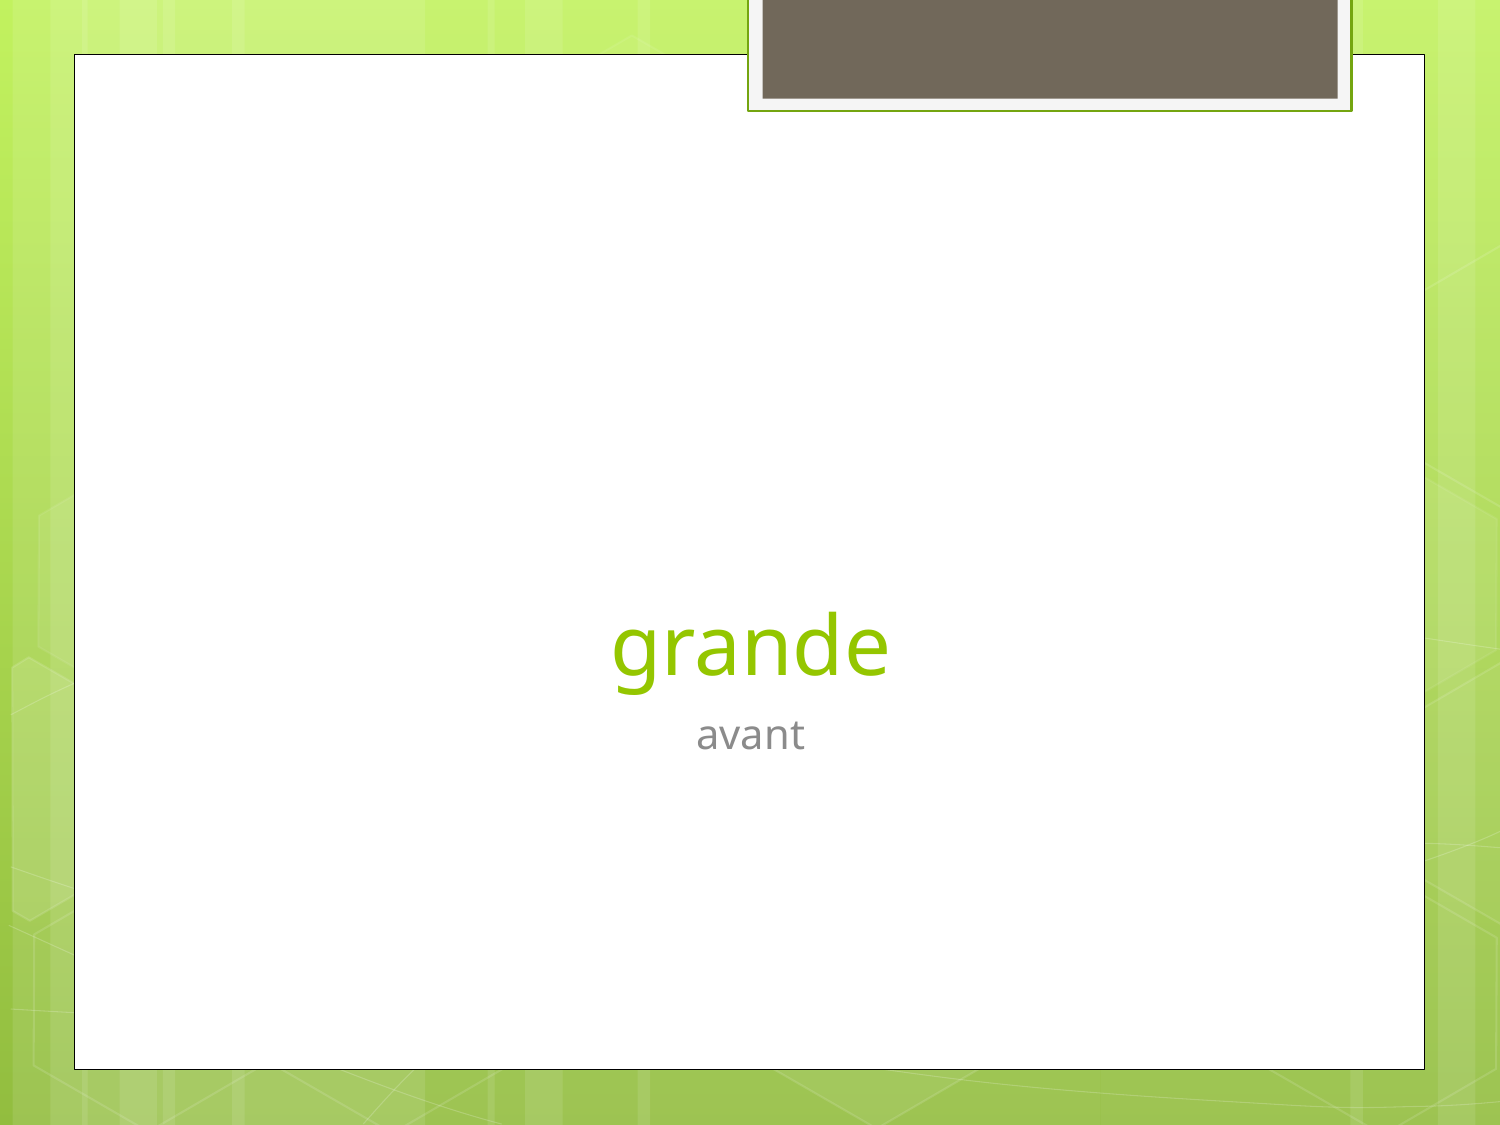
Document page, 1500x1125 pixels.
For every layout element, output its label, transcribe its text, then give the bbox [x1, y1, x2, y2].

title grande [206, 475, 1296, 699]
list avant [206, 699, 1296, 950]
